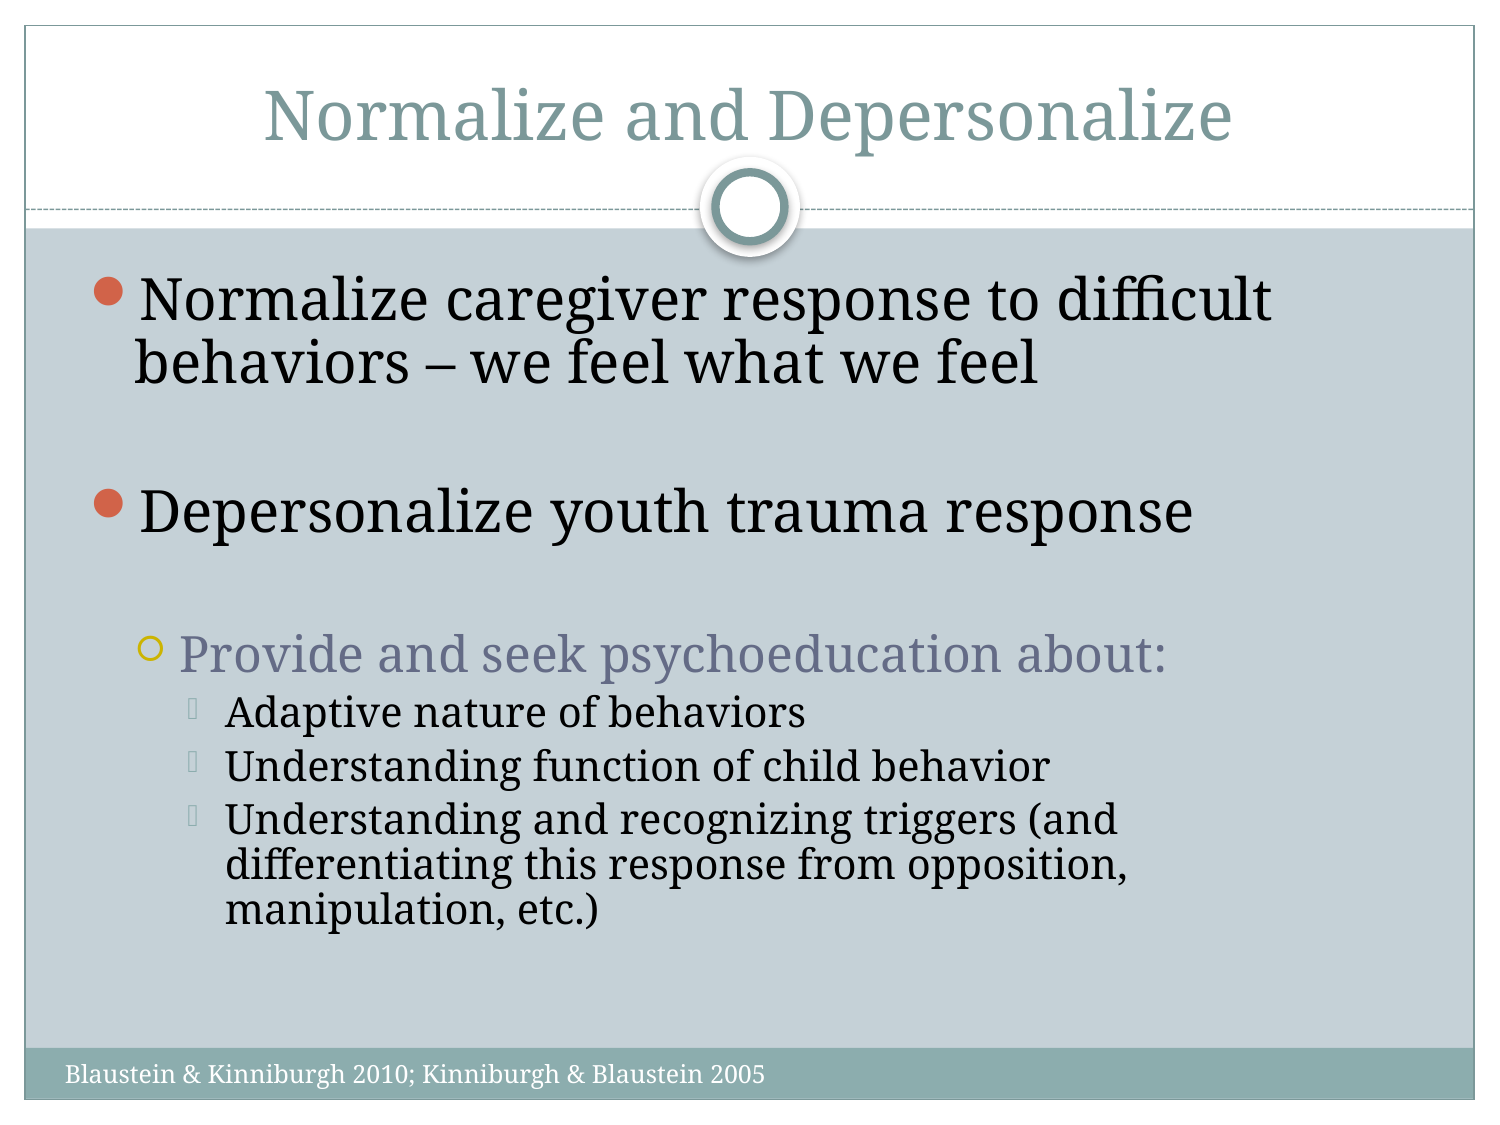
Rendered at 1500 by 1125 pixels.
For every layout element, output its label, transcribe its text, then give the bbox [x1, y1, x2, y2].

title Normalize and Depersonalize [49, 37, 1450, 162]
list Normalize caregiver response to difficult behaviors – we feel what we feel Depersonalize youth trauma response Provide and seek psychoeducation about: Adaptive nature of behaviors Understanding function of child behavior Understanding and recognizing triggers (and differentiating this response from opposition, manipulation, etc.) [75, 262, 1425, 1038]
footer Blaustein & Kinniburgh 2010; Kinniburgh & Blaustein 2005 [50, 1051, 850, 1112]
